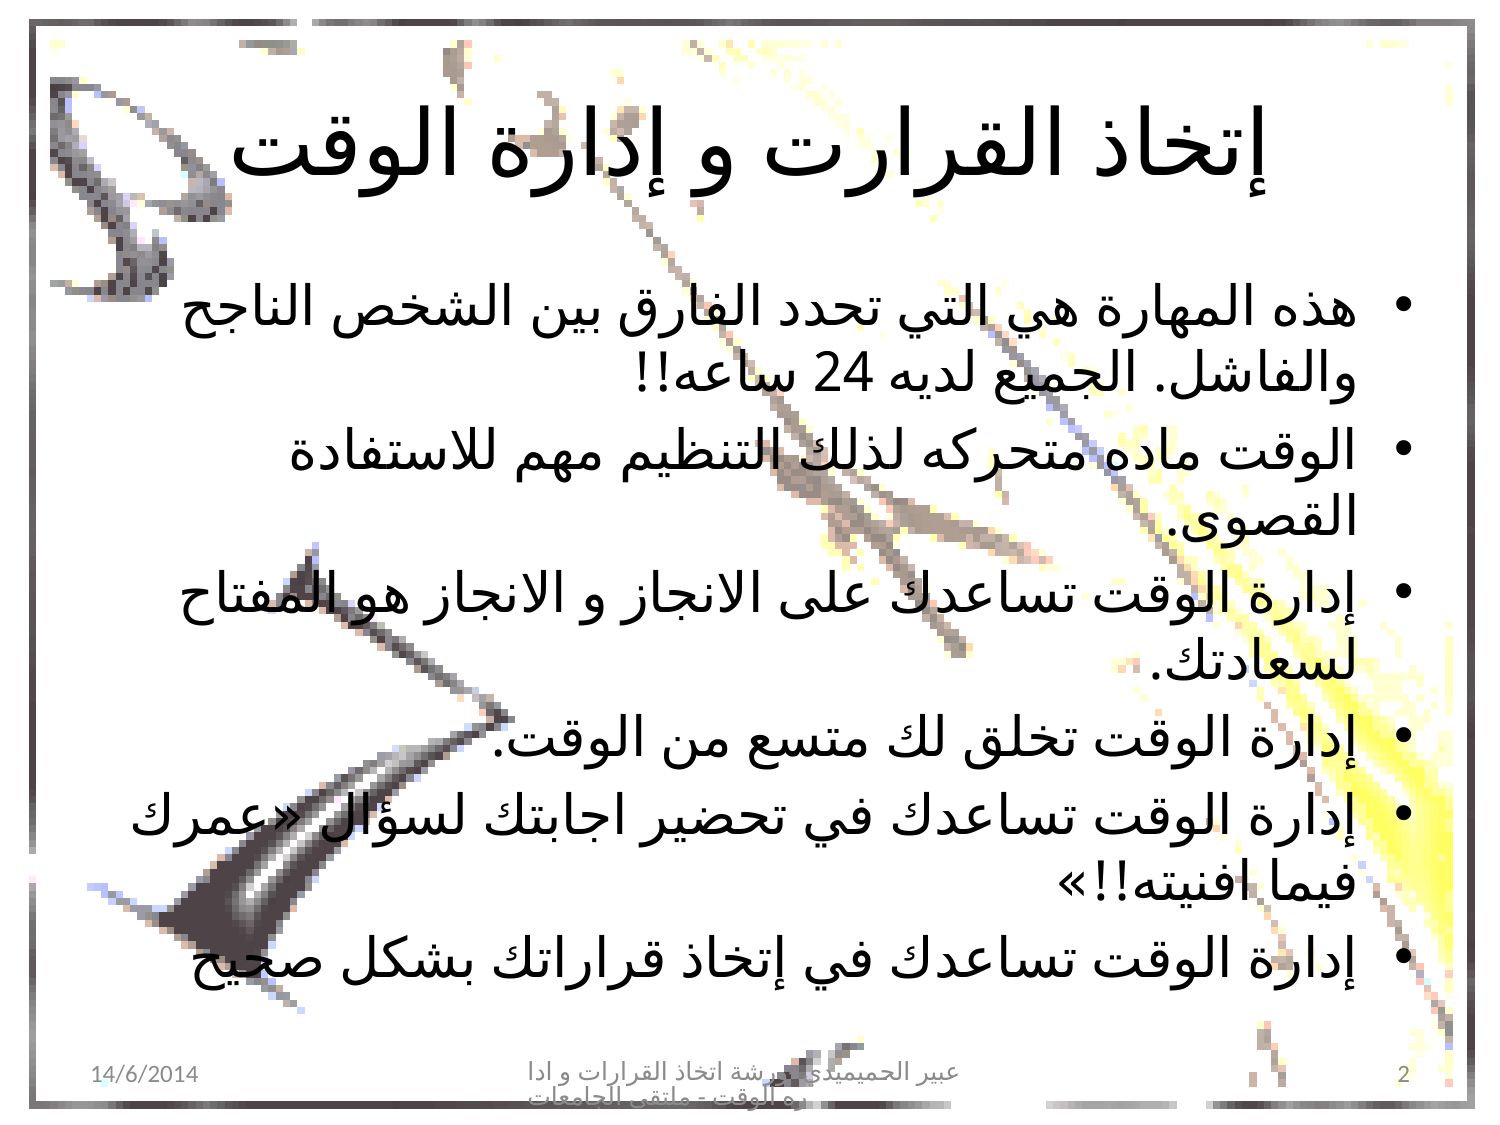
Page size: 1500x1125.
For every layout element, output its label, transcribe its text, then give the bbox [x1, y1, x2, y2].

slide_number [75, 1042, 425, 1103]
list هذه المهارة هي التي تحدد الفارق بين الشخص الناجح والفاشل. الجميع لديه 24 ساعه!! الوقت ماده متحركه لذلك التنظيم مهم للاستفادة القصوى. إدارة الوقت تساعدك على الانجاز و الانجاز هو المفتاح لسعادتك. إدارة الوقت تخلق لك متسع من الوقت. إدارة الوقت تساعدك في تحضير اجابتك لسؤال «عمرك فيما افنيته!!» إدارة الوقت تساعدك في إتخاذ قراراتك بشكل صحيح [75, 262, 1425, 1005]
picture [29, 19, 1475, 1109]
footer عبير الحميميدي -ورشة اتخاذ القرارات و اداره الوقت - ملتقى الجامعات [512, 1042, 988, 1103]
slide_number 2 [1074, 1042, 1425, 1103]
title إتخاذ القرارت و إدارة الوقت [75, 45, 1425, 233]
